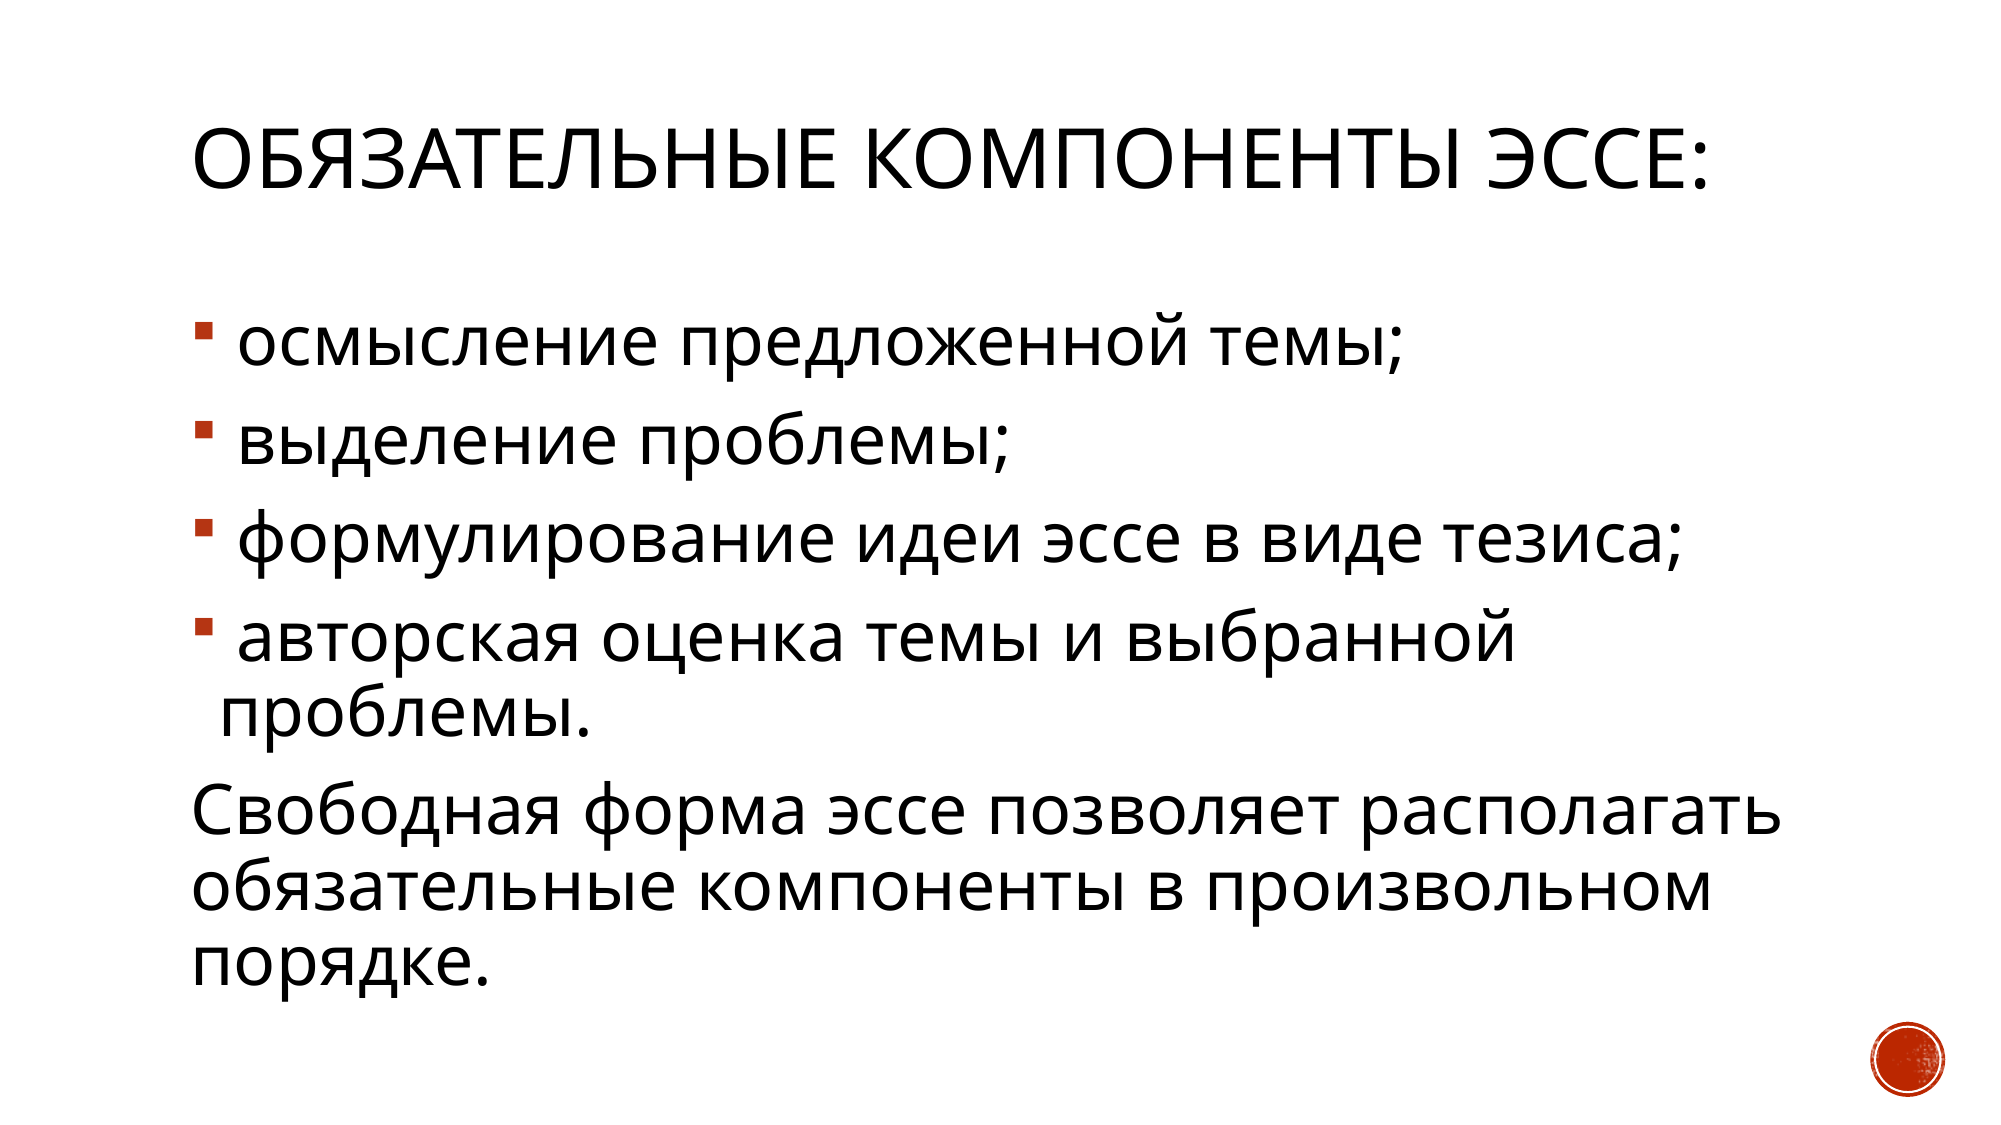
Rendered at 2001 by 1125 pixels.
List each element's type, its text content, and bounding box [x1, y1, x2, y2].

list осмысление предложенной темы; выделение проблемы; формулирование идеи эссе в виде тезиса; авторская оценка темы и выбранной проблемы. Свободная форма эссе позволяет располагать обязательные компоненты в произвольном порядке. [175, 297, 1826, 1013]
title Обязательные компоненты эссе: [175, 79, 1826, 297]
